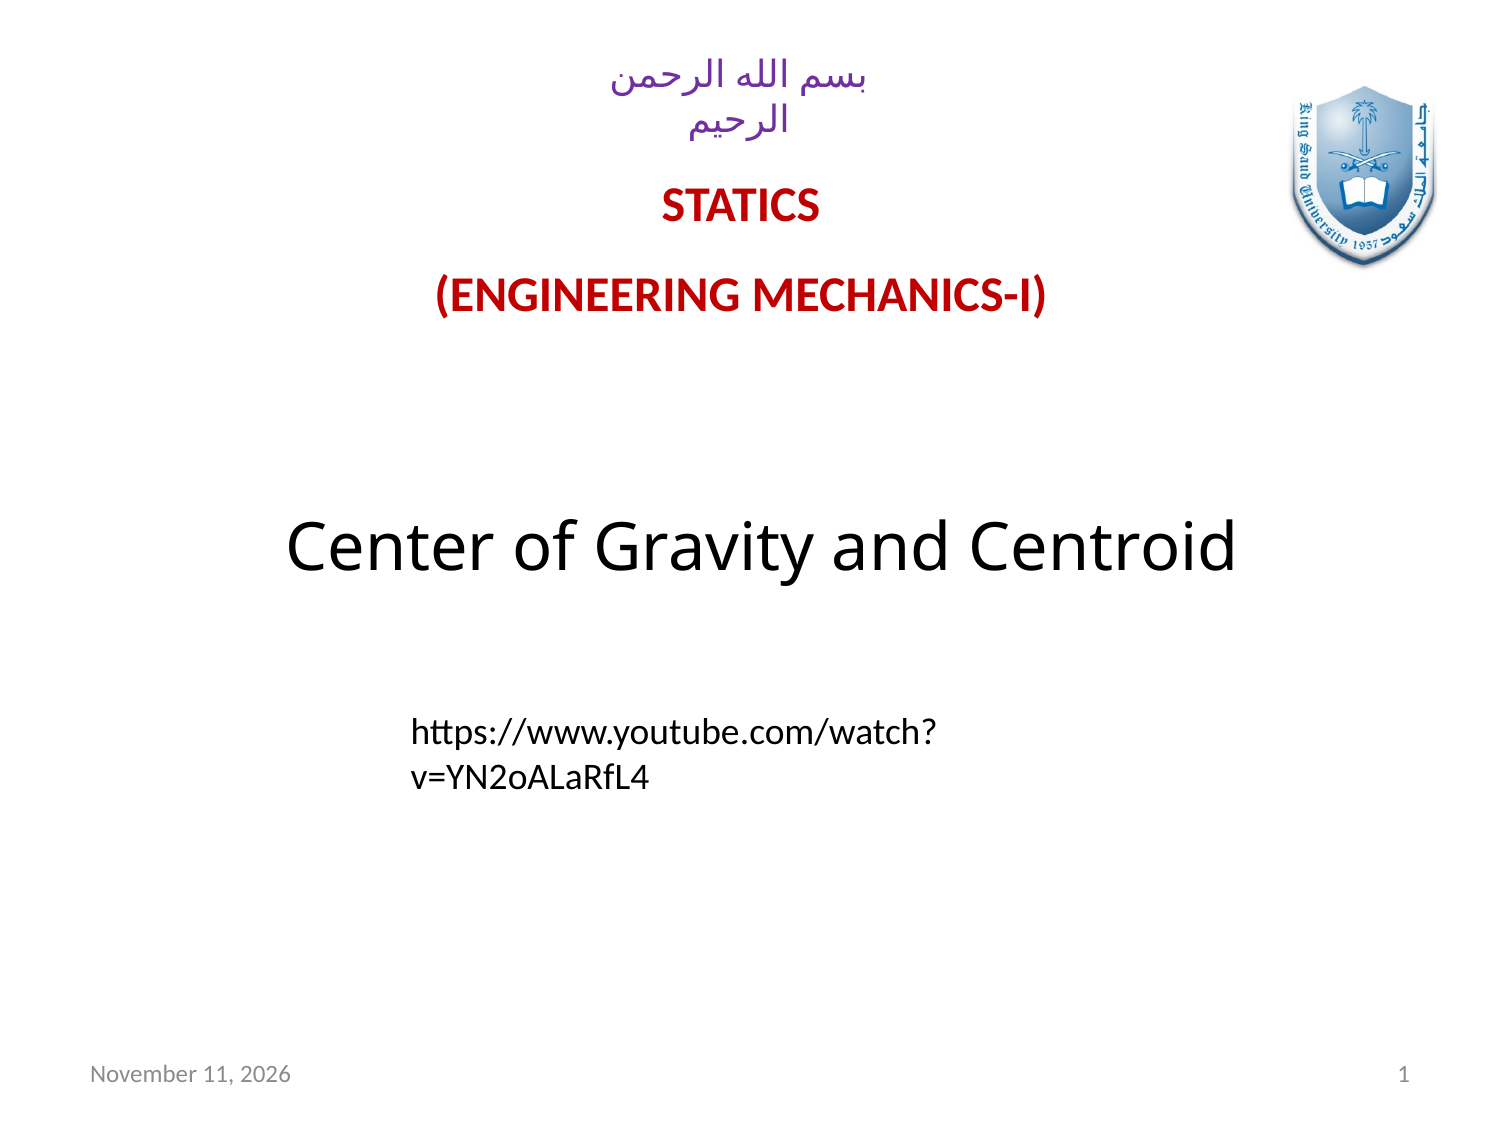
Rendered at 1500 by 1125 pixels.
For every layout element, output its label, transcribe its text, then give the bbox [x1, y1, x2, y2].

text_box https://www.youtube.com/watch?v=YN2oALaRfL4 [395, 699, 1146, 805]
slide_number 1 [1074, 1042, 1425, 1103]
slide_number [75, 1042, 425, 1103]
picture [1287, 74, 1438, 273]
text_box بسم الله الرحمن الرحيم [561, 42, 917, 148]
title STATICS (ENGINEERING MECHANICS-I) [225, 137, 1258, 325]
subtitle Center of Gravity and Centroid [50, 437, 1475, 675]
